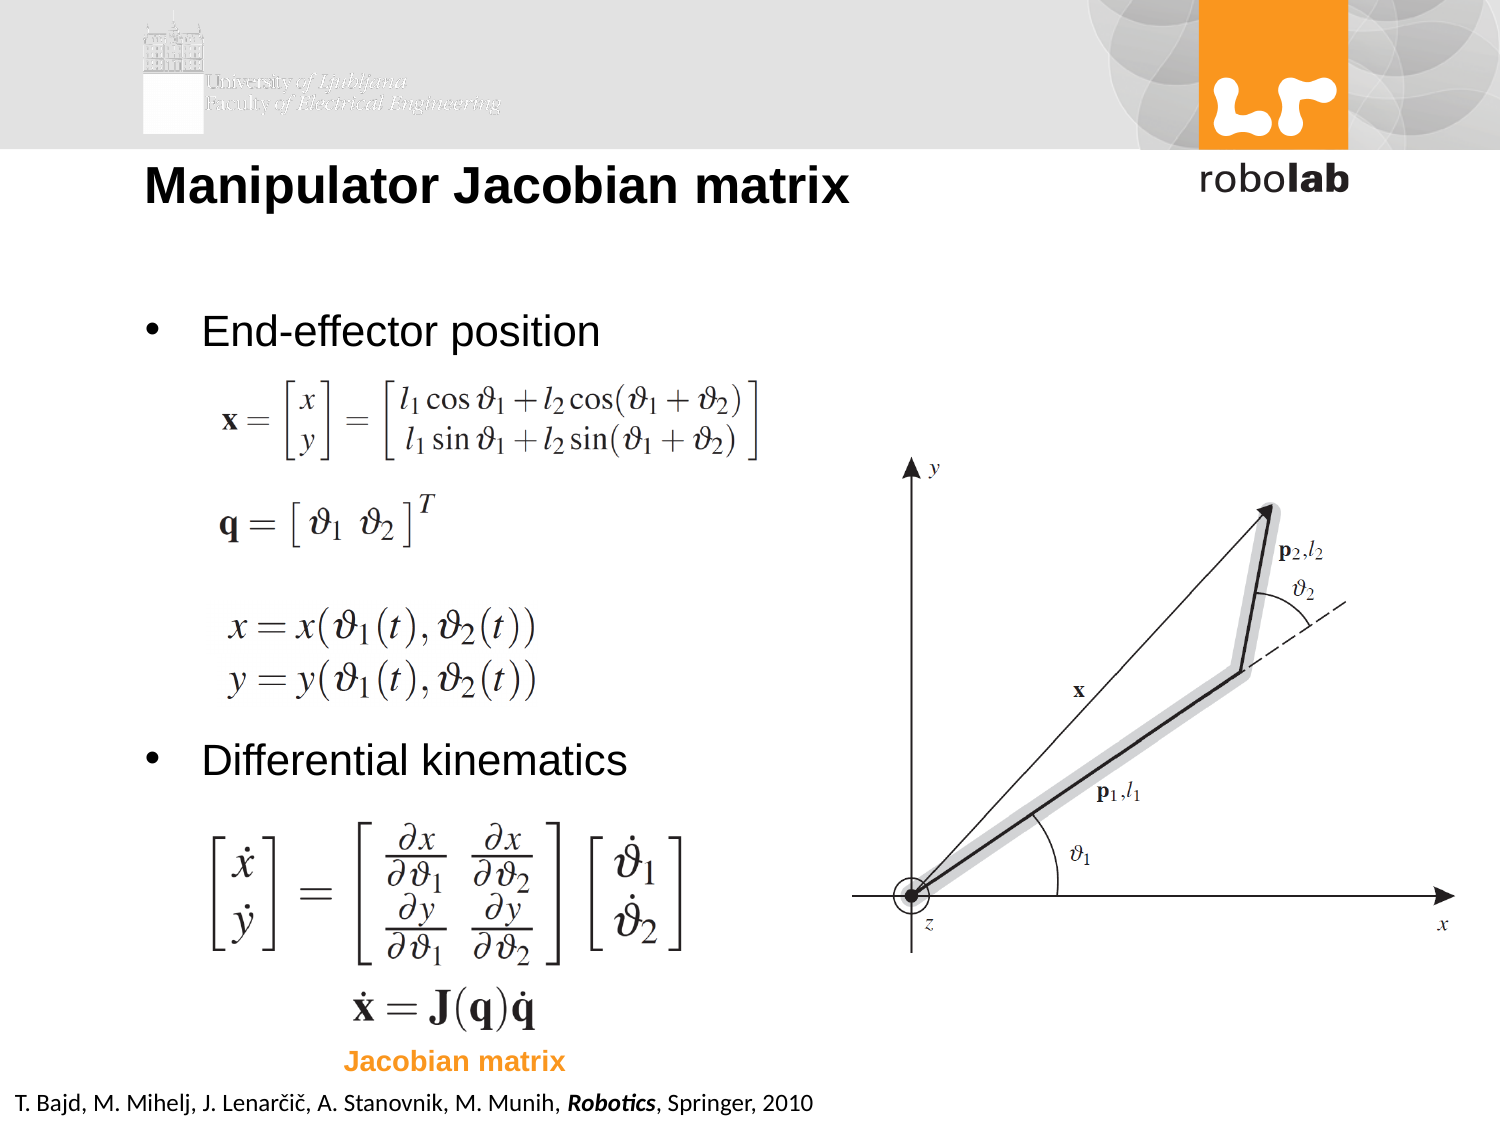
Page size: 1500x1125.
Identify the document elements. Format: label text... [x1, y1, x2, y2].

picture [205, 814, 686, 970]
picture [346, 978, 539, 1035]
picture [206, 599, 539, 707]
list End-effector position Differential kinematics [129, 295, 1311, 1034]
picture [143, 10, 501, 94]
text_box Jacobian matrix [328, 1034, 582, 1085]
picture [844, 444, 1479, 965]
picture [218, 373, 763, 465]
title Manipulator Jacobian matrix [129, 94, 1311, 272]
picture [998, 0, 1500, 196]
picture [217, 491, 439, 552]
